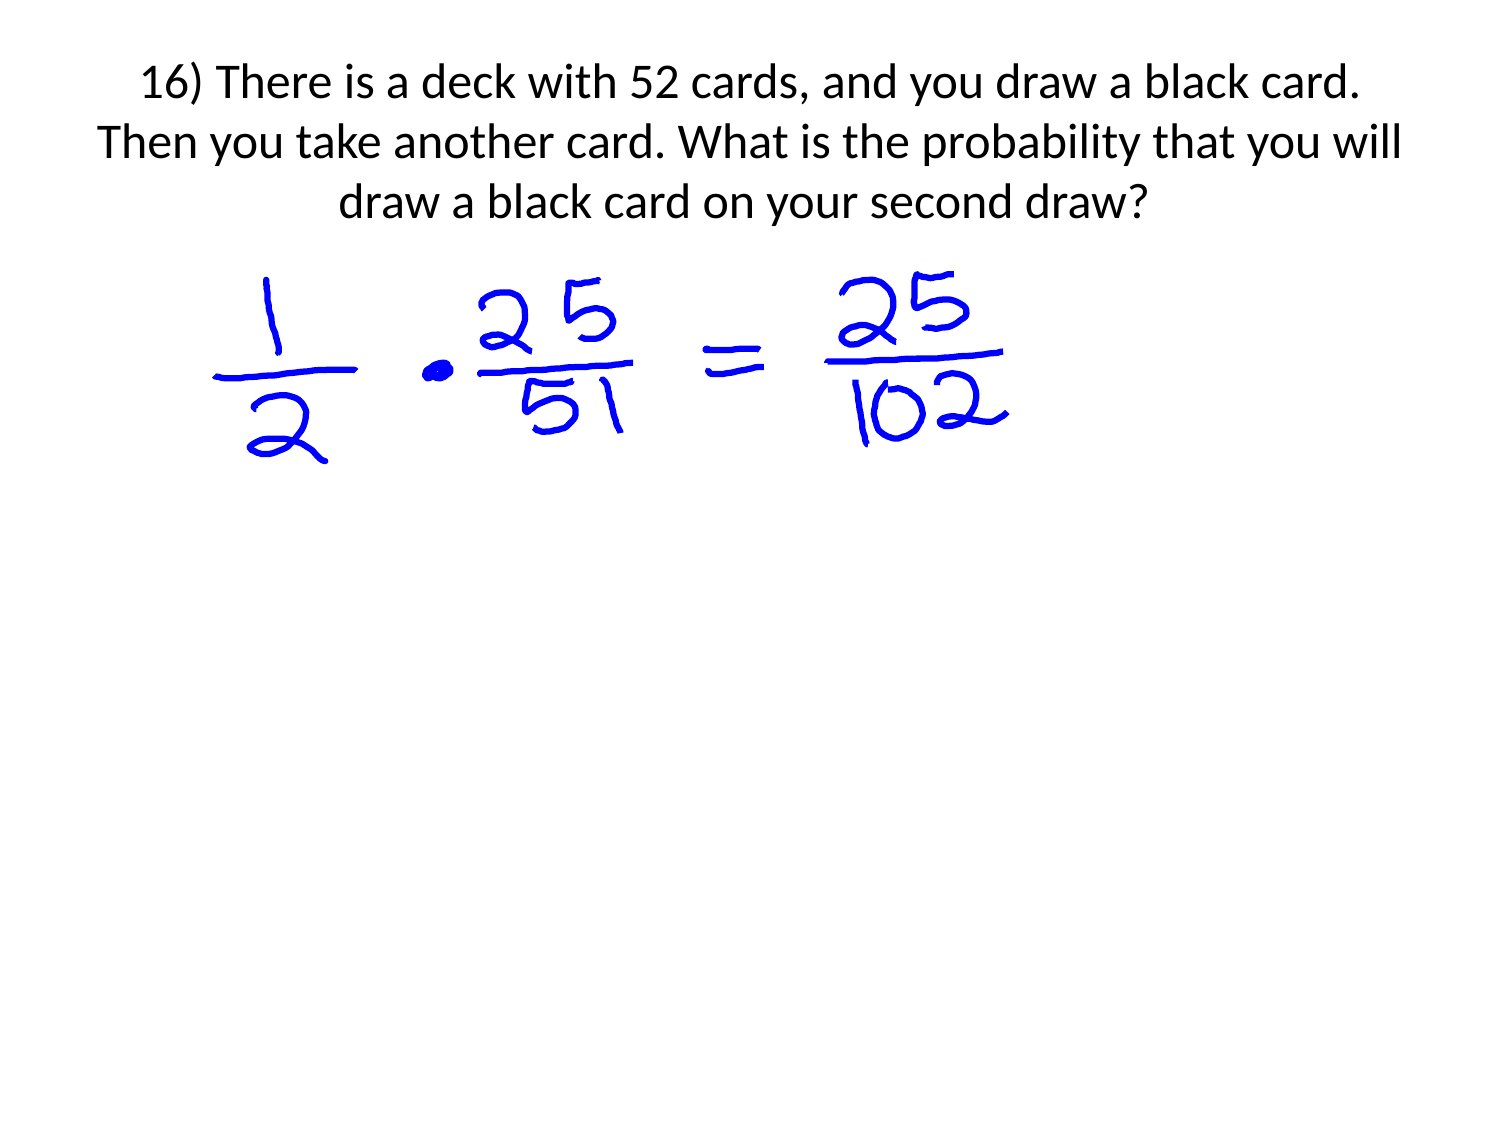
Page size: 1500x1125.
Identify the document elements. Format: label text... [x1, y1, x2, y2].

text_box [213, 369, 357, 380]
text_box [873, 381, 924, 440]
text_box [265, 279, 280, 354]
text_box [480, 291, 533, 353]
text_box [707, 366, 764, 375]
text_box [912, 273, 968, 330]
text_box [431, 364, 452, 379]
text_box [601, 378, 622, 434]
text_box [479, 362, 634, 375]
text_box [840, 279, 897, 346]
text_box [524, 380, 577, 433]
text_box [826, 350, 1004, 363]
text_box [704, 347, 761, 351]
text_box [936, 372, 1008, 427]
text_box [566, 279, 614, 340]
text_box [424, 362, 449, 379]
text_box [854, 379, 869, 446]
title 16) There is a deck with 52 cards, and you draw a black card. Then you take another card. What is the probability that you will draw a black card on your second draw? [75, 45, 1425, 233]
text_box [248, 394, 326, 462]
